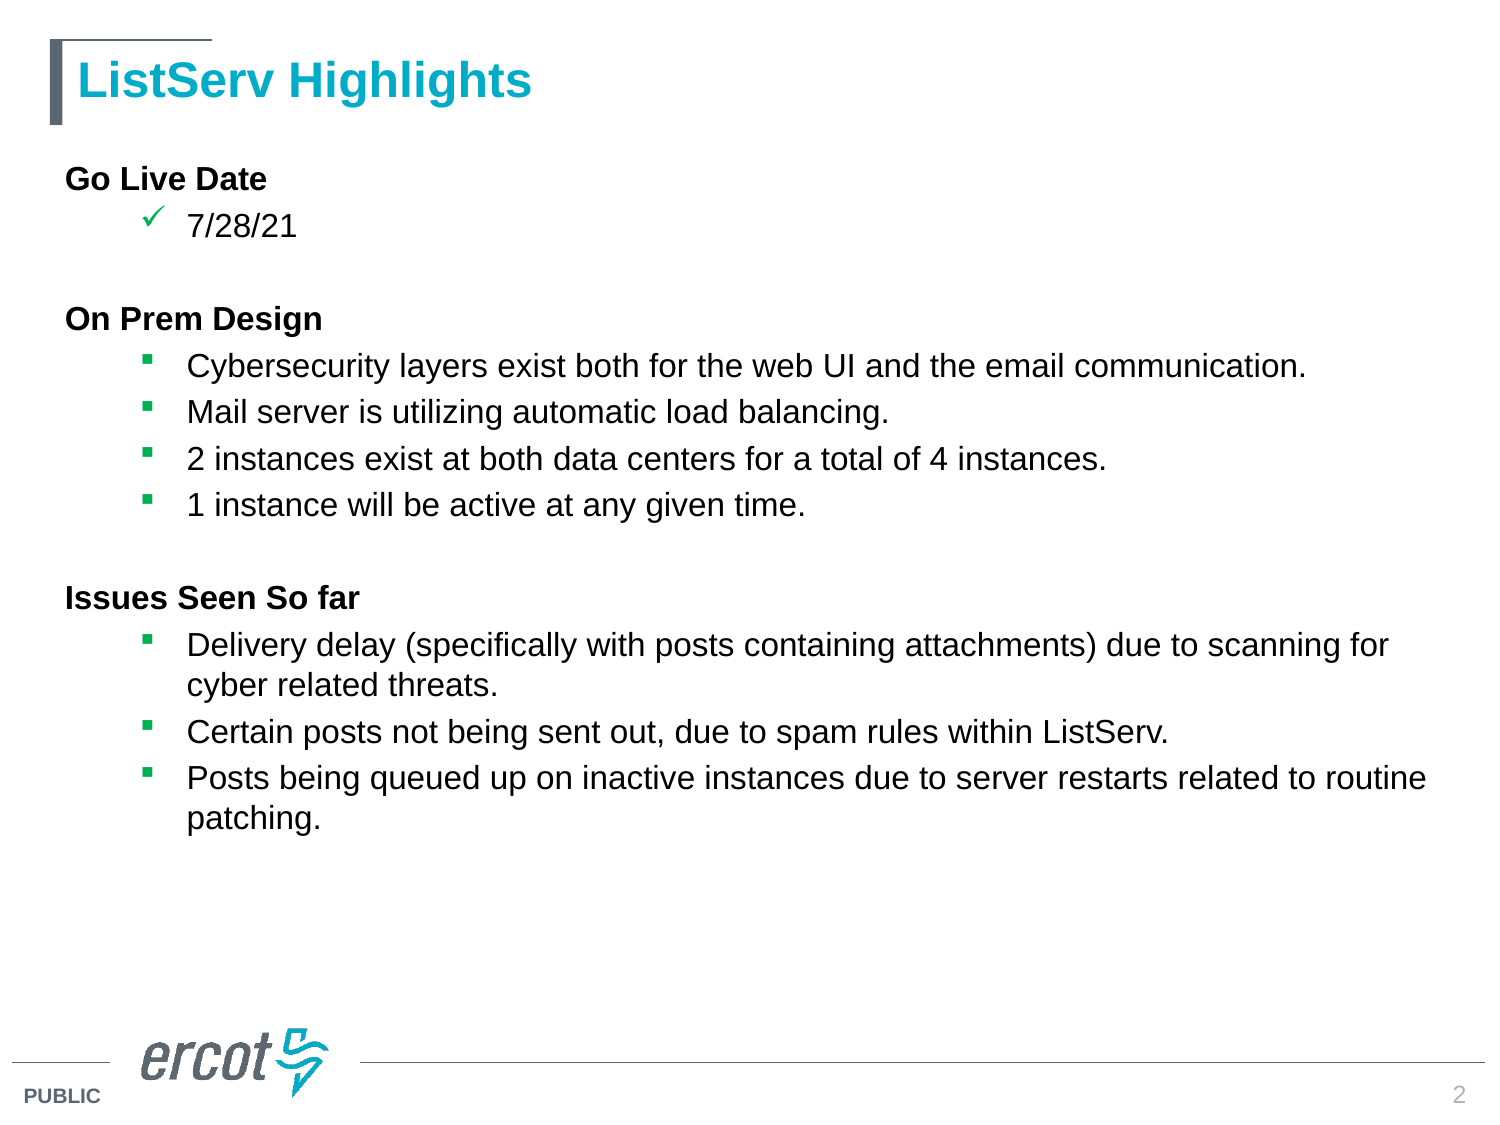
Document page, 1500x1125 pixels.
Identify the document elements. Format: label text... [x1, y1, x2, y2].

title ListServ Highlights [62, 39, 1450, 138]
slide_number 2 [1437, 1076, 1475, 1112]
list Go Live Date 7/28/21 On Prem Design Cybersecurity layers exist both for the web UI and the email communication. Mail server is utilizing automatic load balancing. 2 instances exist at both data centers for a total of 4 instances. 1 instance will be active at any given time. Issues Seen So far Delivery delay (specifically with posts containing attachments) due to scanning for cyber related threats. Certain posts not being sent out, due to spam rules within ListServ. Posts being queued up on inactive instances due to server restarts related to routine patching. [50, 149, 1450, 1038]
picture [137, 1038, 332, 1100]
